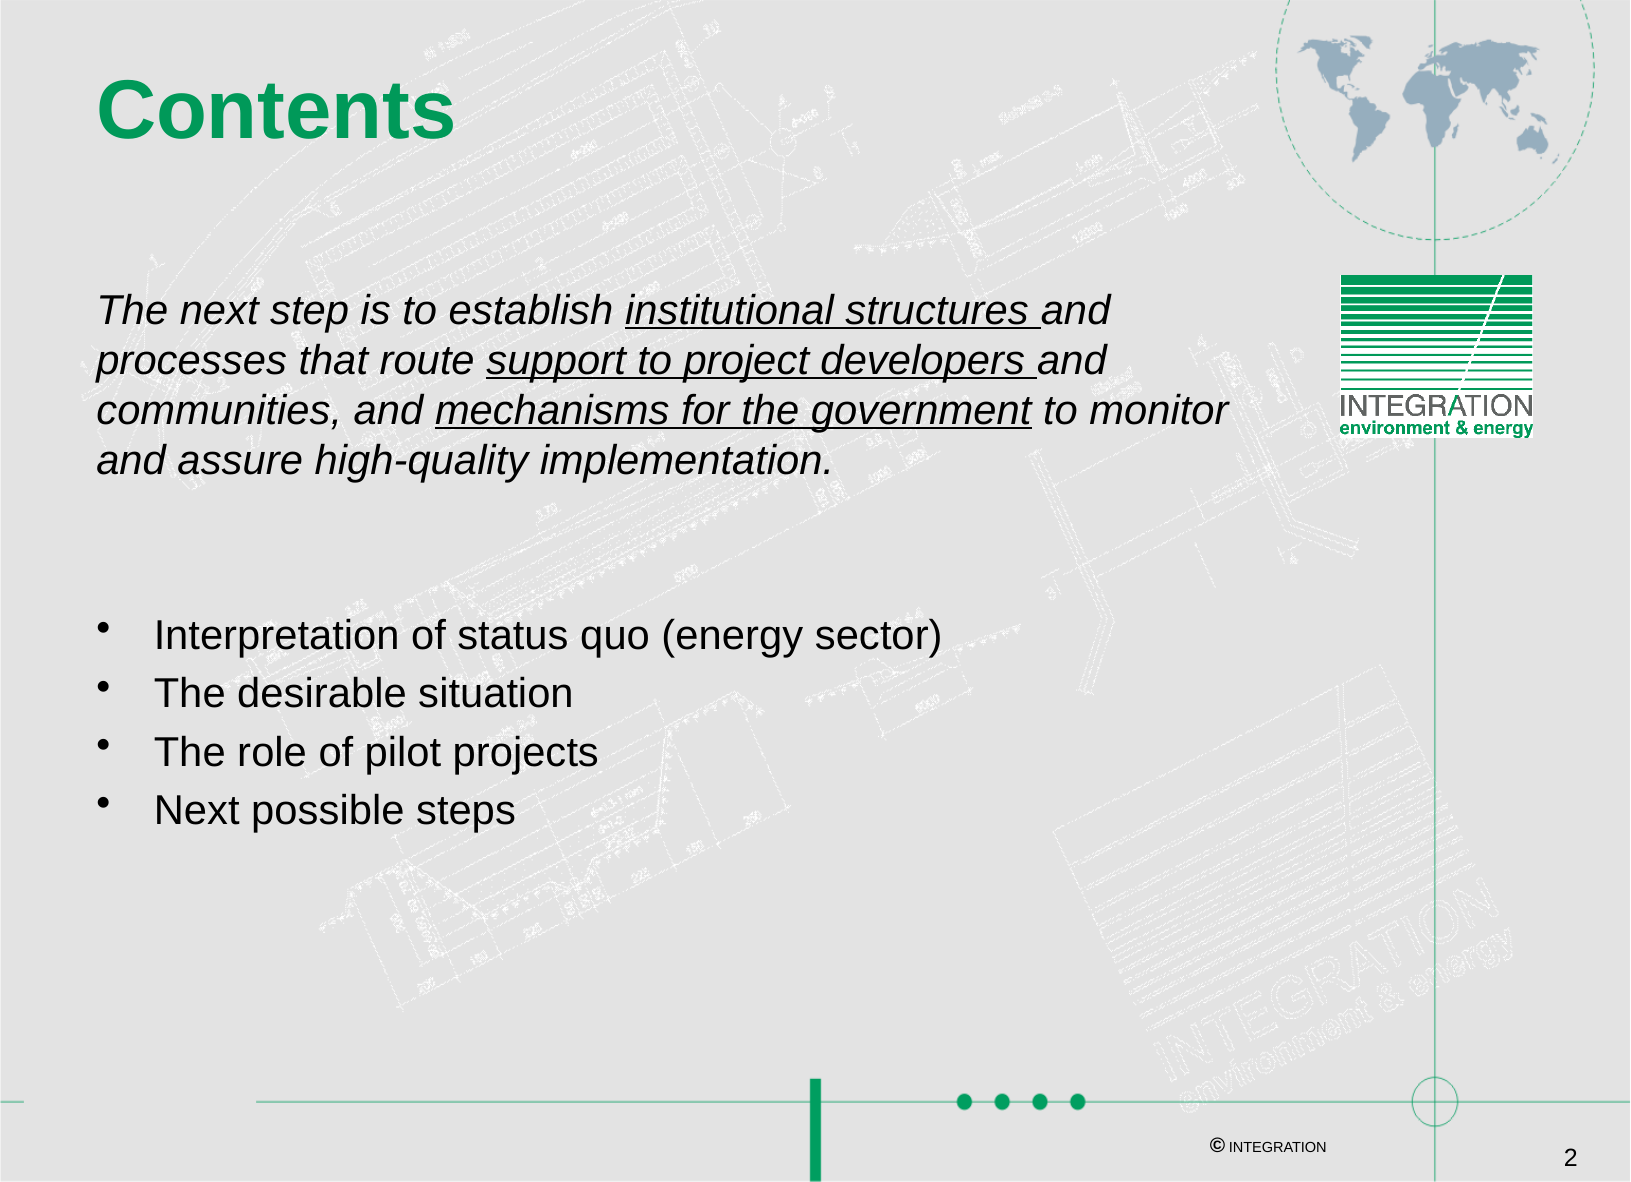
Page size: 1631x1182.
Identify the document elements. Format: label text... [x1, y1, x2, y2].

picture [0, 0, 1631, 1182]
title Contents [81, 47, 1549, 245]
slide_number 2 [1437, 1073, 1594, 1154]
slide_number © INTEGRATION [1194, 1073, 1437, 1154]
list The next step is to establish institutional structures and processes that route support to project developers and communities, and mechanisms for the government to monitor and assure high-quality implementation. Interpretation of status quo (energy sector) The desirable situation The role of pilot projects Next possible steps [81, 275, 1288, 1056]
